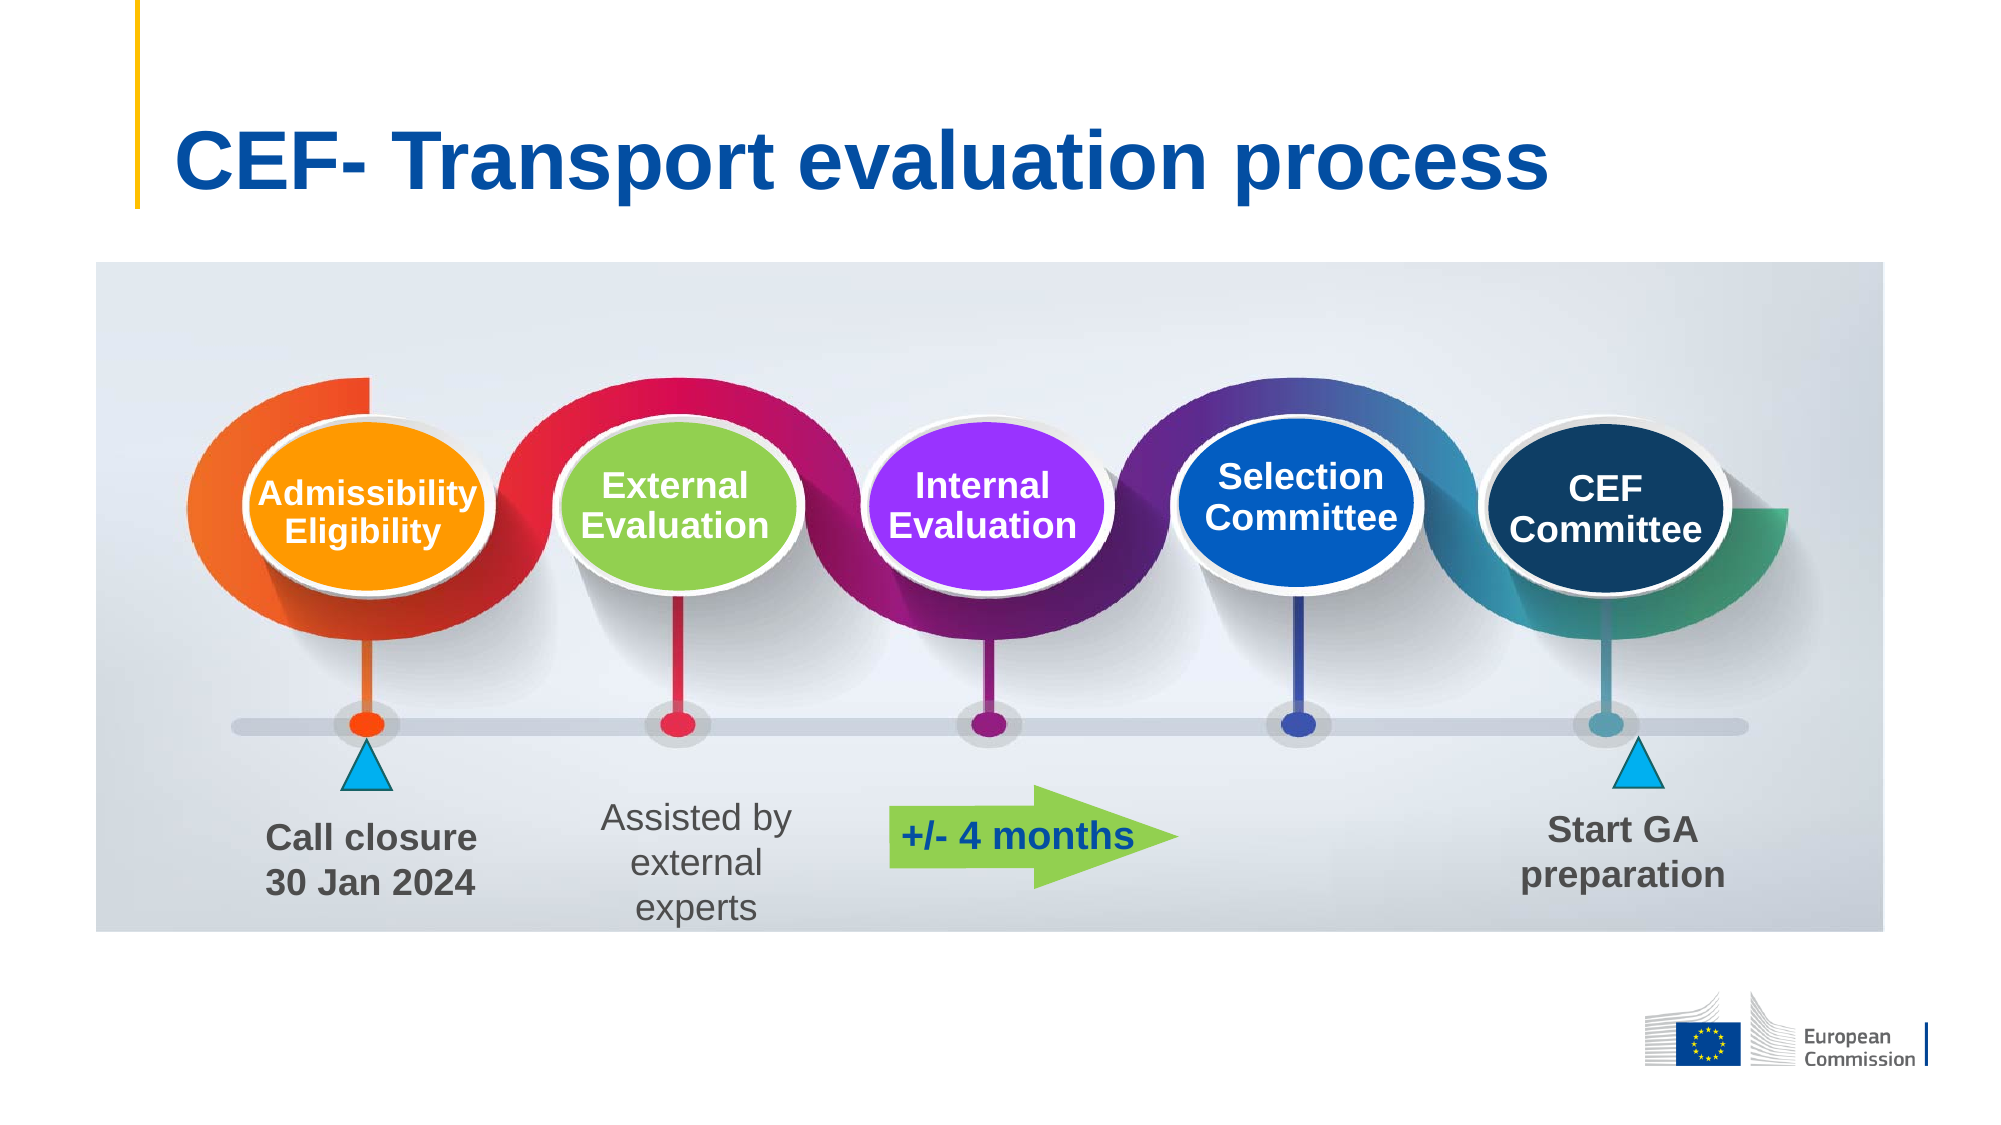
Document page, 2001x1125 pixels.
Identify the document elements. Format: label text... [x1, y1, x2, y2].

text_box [95, 262, 1885, 932]
title CEF- Transport evaluation process [159, 79, 1885, 208]
picture [1645, 991, 1928, 1066]
